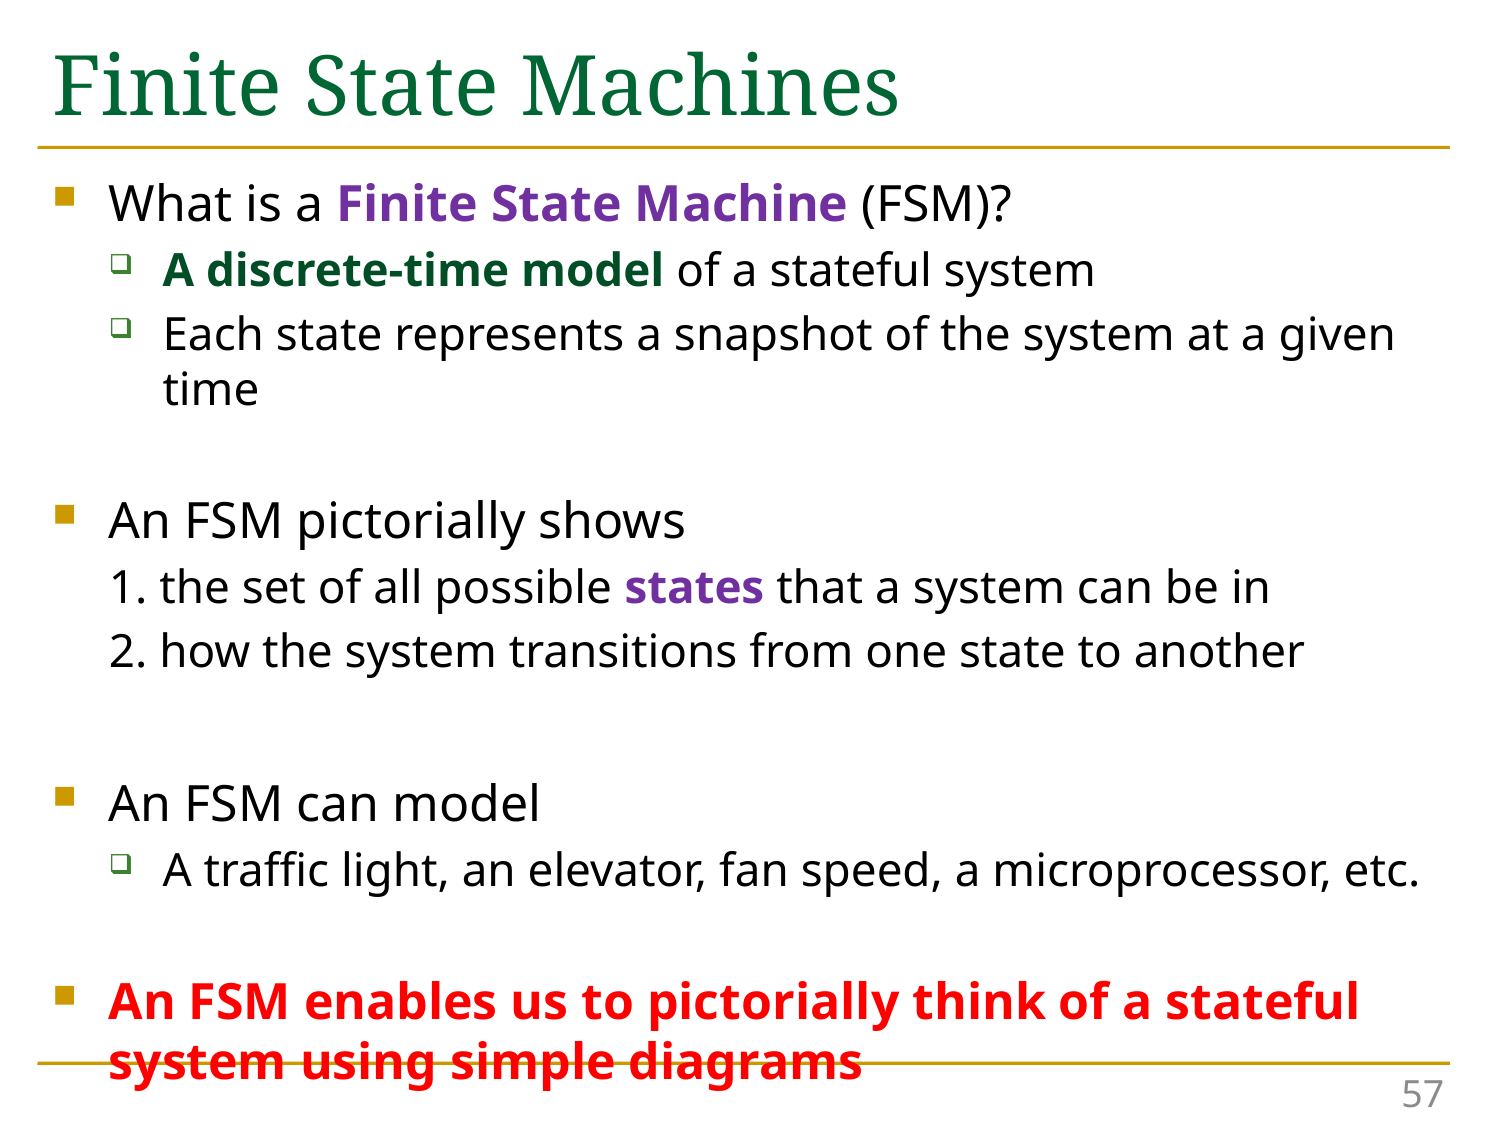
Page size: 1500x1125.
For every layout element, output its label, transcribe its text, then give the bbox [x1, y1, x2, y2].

list What is a Finite State Machine (FSM)? A discrete-time model of a stateful system Each state represents a snapshot of the system at a given time An FSM pictorially shows 1. the set of all possible states that a system can be in 2. how the system transitions from one state to another An FSM can model A traffic light, an elevator, fan speed, a microprocessor, etc. An FSM enables us to pictorially think of a stateful system using simple diagrams [37, 163, 1460, 1016]
slide_number 57 [1121, 1066, 1460, 1125]
title Finite State Machines [37, 24, 1450, 163]
